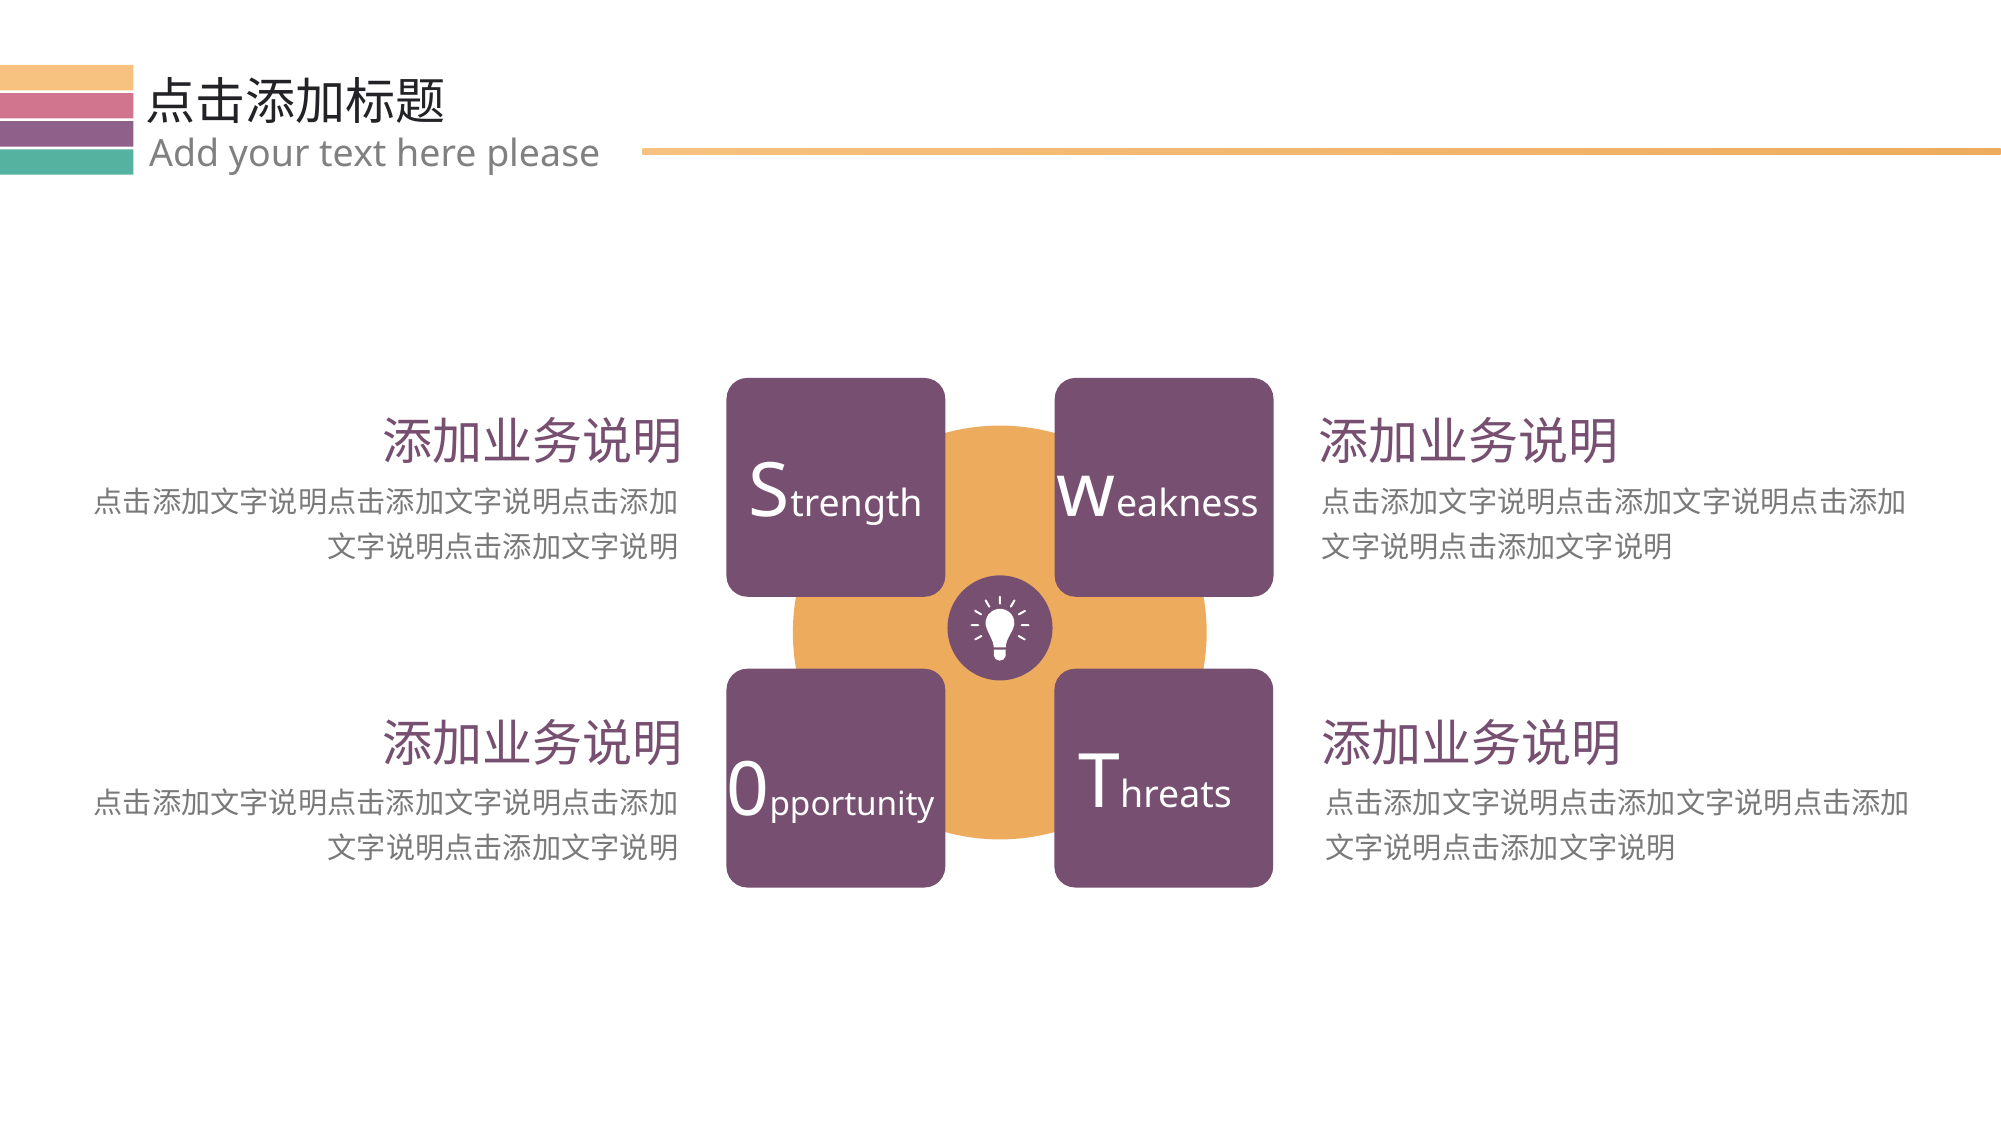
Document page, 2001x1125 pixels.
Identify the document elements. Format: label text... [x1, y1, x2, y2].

text_box [791, 424, 1042, 668]
text_box 点击添加文字说明点击添加文字说明点击添加文字说明点击添加文字说明 [1310, 766, 1955, 873]
text_box 点击添加文字说明点击添加文字说明点击添加文字说明点击添加文字说明 [49, 766, 694, 873]
text_box 点击添加文字说明点击添加文字说明点击添加文字说明点击添加文字说明 [49, 465, 694, 571]
text_box 添加业务说明 [73, 703, 698, 779]
text_box 添加业务说明 [73, 402, 698, 478]
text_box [947, 575, 1053, 681]
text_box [1054, 668, 1274, 888]
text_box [726, 377, 946, 597]
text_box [711, 668, 967, 888]
text_box 添加业务说明 [1303, 402, 1699, 478]
text_box 添加业务说明 [1307, 703, 1702, 779]
text_box 点击添加文字说明点击添加文字说明点击添加文字说明点击添加文字说明 [1307, 465, 1951, 571]
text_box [0, 62, 2000, 183]
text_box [1042, 377, 1286, 597]
text_box [967, 597, 1208, 841]
